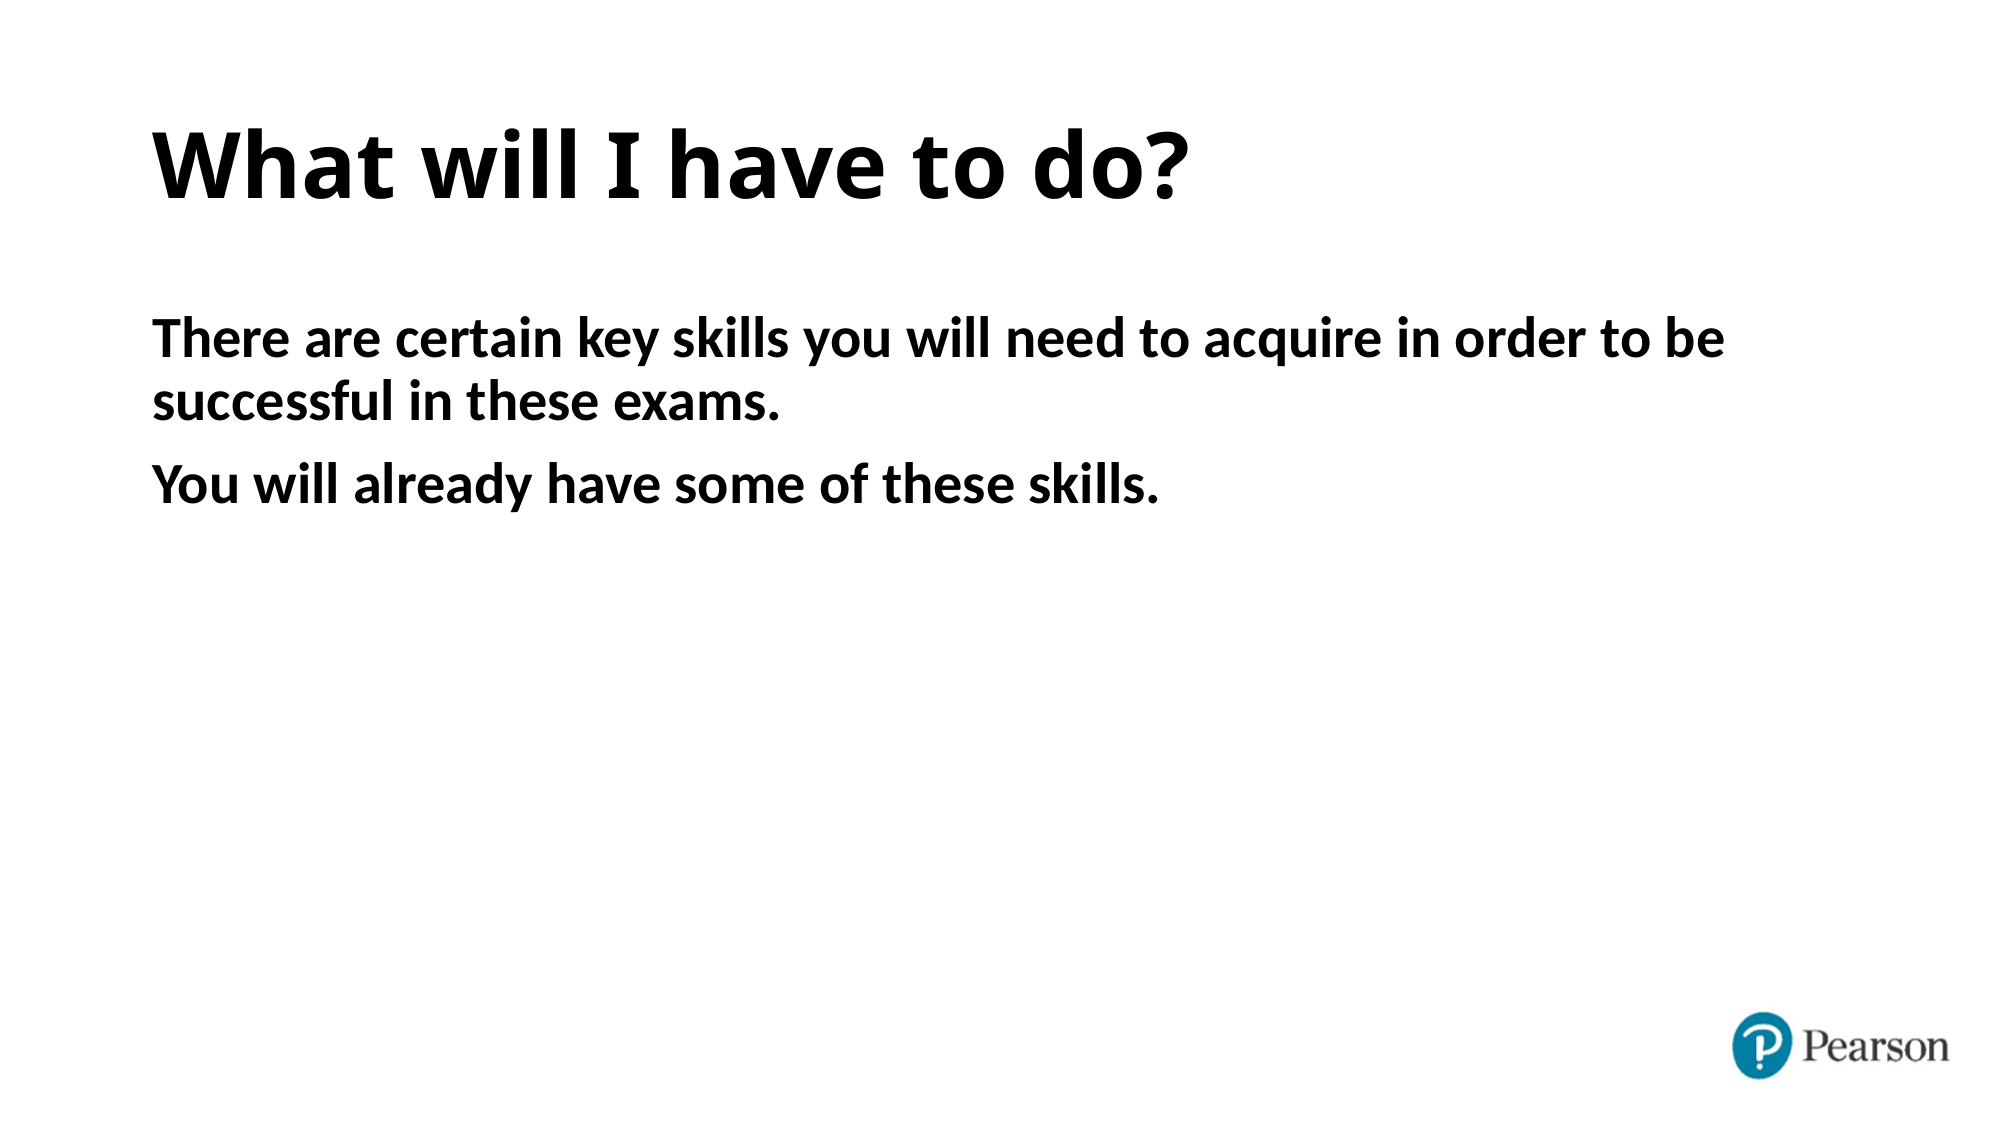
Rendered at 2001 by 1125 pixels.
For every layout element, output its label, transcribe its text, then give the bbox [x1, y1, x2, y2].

list There are certain key skills you will need to acquire in order to be successful in these exams. You will already have some of these skills. [137, 299, 1863, 1014]
picture [1722, 997, 1960, 1090]
title What will I have to do? [137, 59, 1863, 278]
